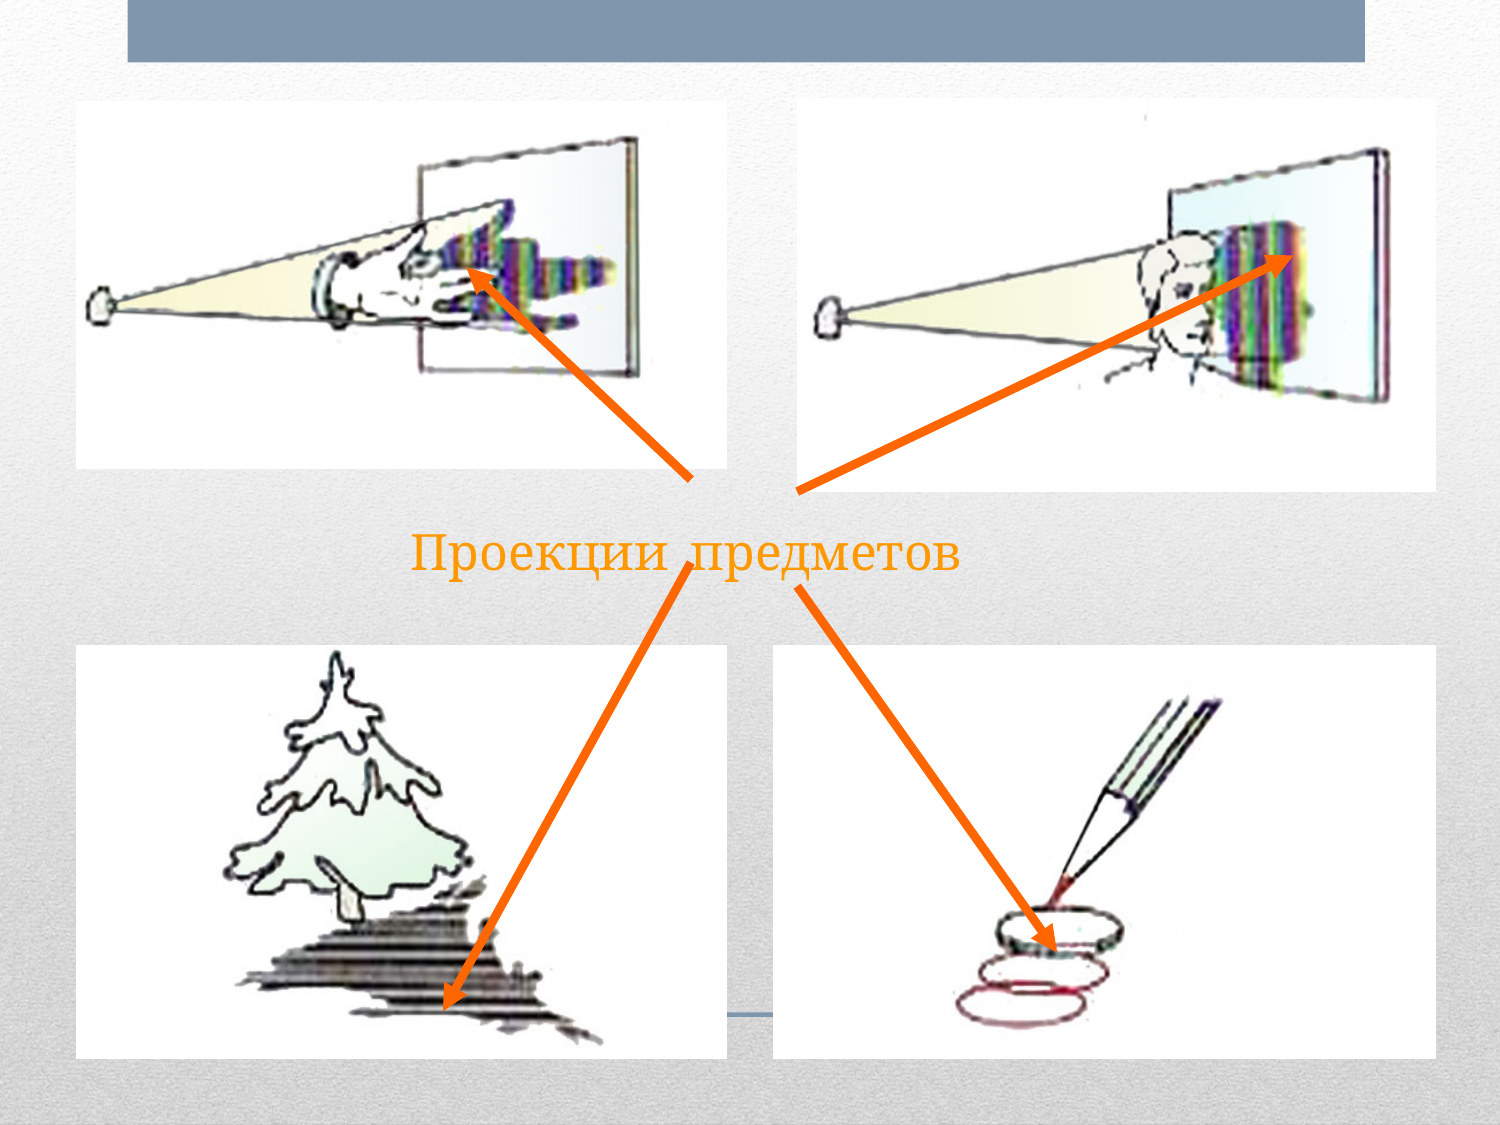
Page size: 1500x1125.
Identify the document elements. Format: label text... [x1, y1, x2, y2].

picture [772, 644, 1436, 1060]
picture [796, 98, 1436, 493]
list Проекции предметов [395, 479, 1140, 622]
picture [75, 101, 727, 469]
picture [75, 644, 727, 1060]
